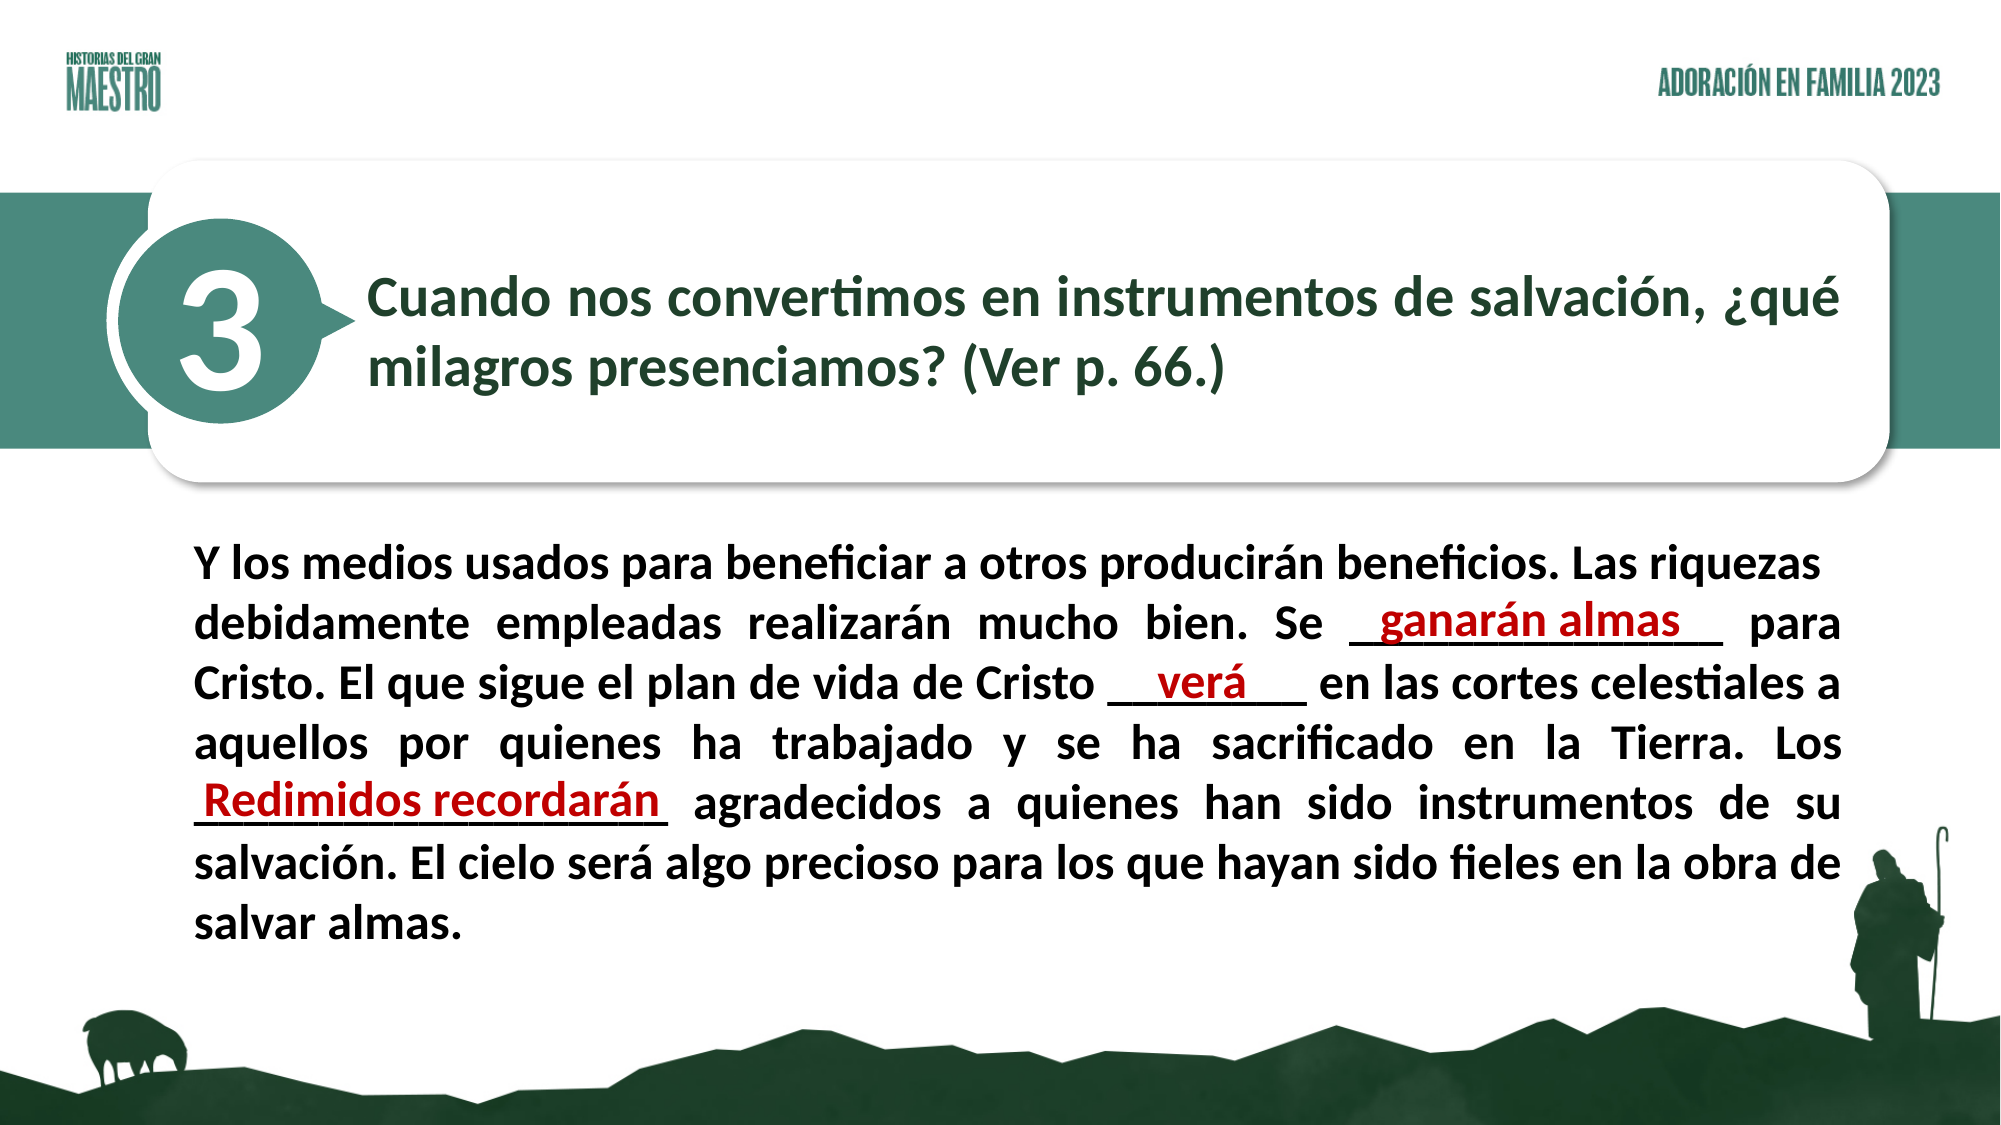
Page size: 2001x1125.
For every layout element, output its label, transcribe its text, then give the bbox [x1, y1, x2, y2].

text_box Redimidos recordarán [188, 758, 739, 834]
text_box Y los medios usados para beneficiar a otros producirán beneficios. Las riquezas debidamente empleadas realizarán mucho bien. Se _______________ para Cristo. El que sigue el plan de vida de Cristo ________ en las cortes celestiales a aquellos por quienes ha trabajado y se ha sacrificado en la Tierra. Los ___________________ agradecidos a quienes han sido instrumentos de su salvación. El cielo será algo precioso para los que hayan sido fieles en la obra de salvar almas. [179, 521, 1859, 957]
text_box ganarán almas [1365, 578, 1782, 654]
picture [0, 0, 2001, 1125]
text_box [0, 160, 2000, 483]
text_box verá [1142, 640, 1366, 716]
